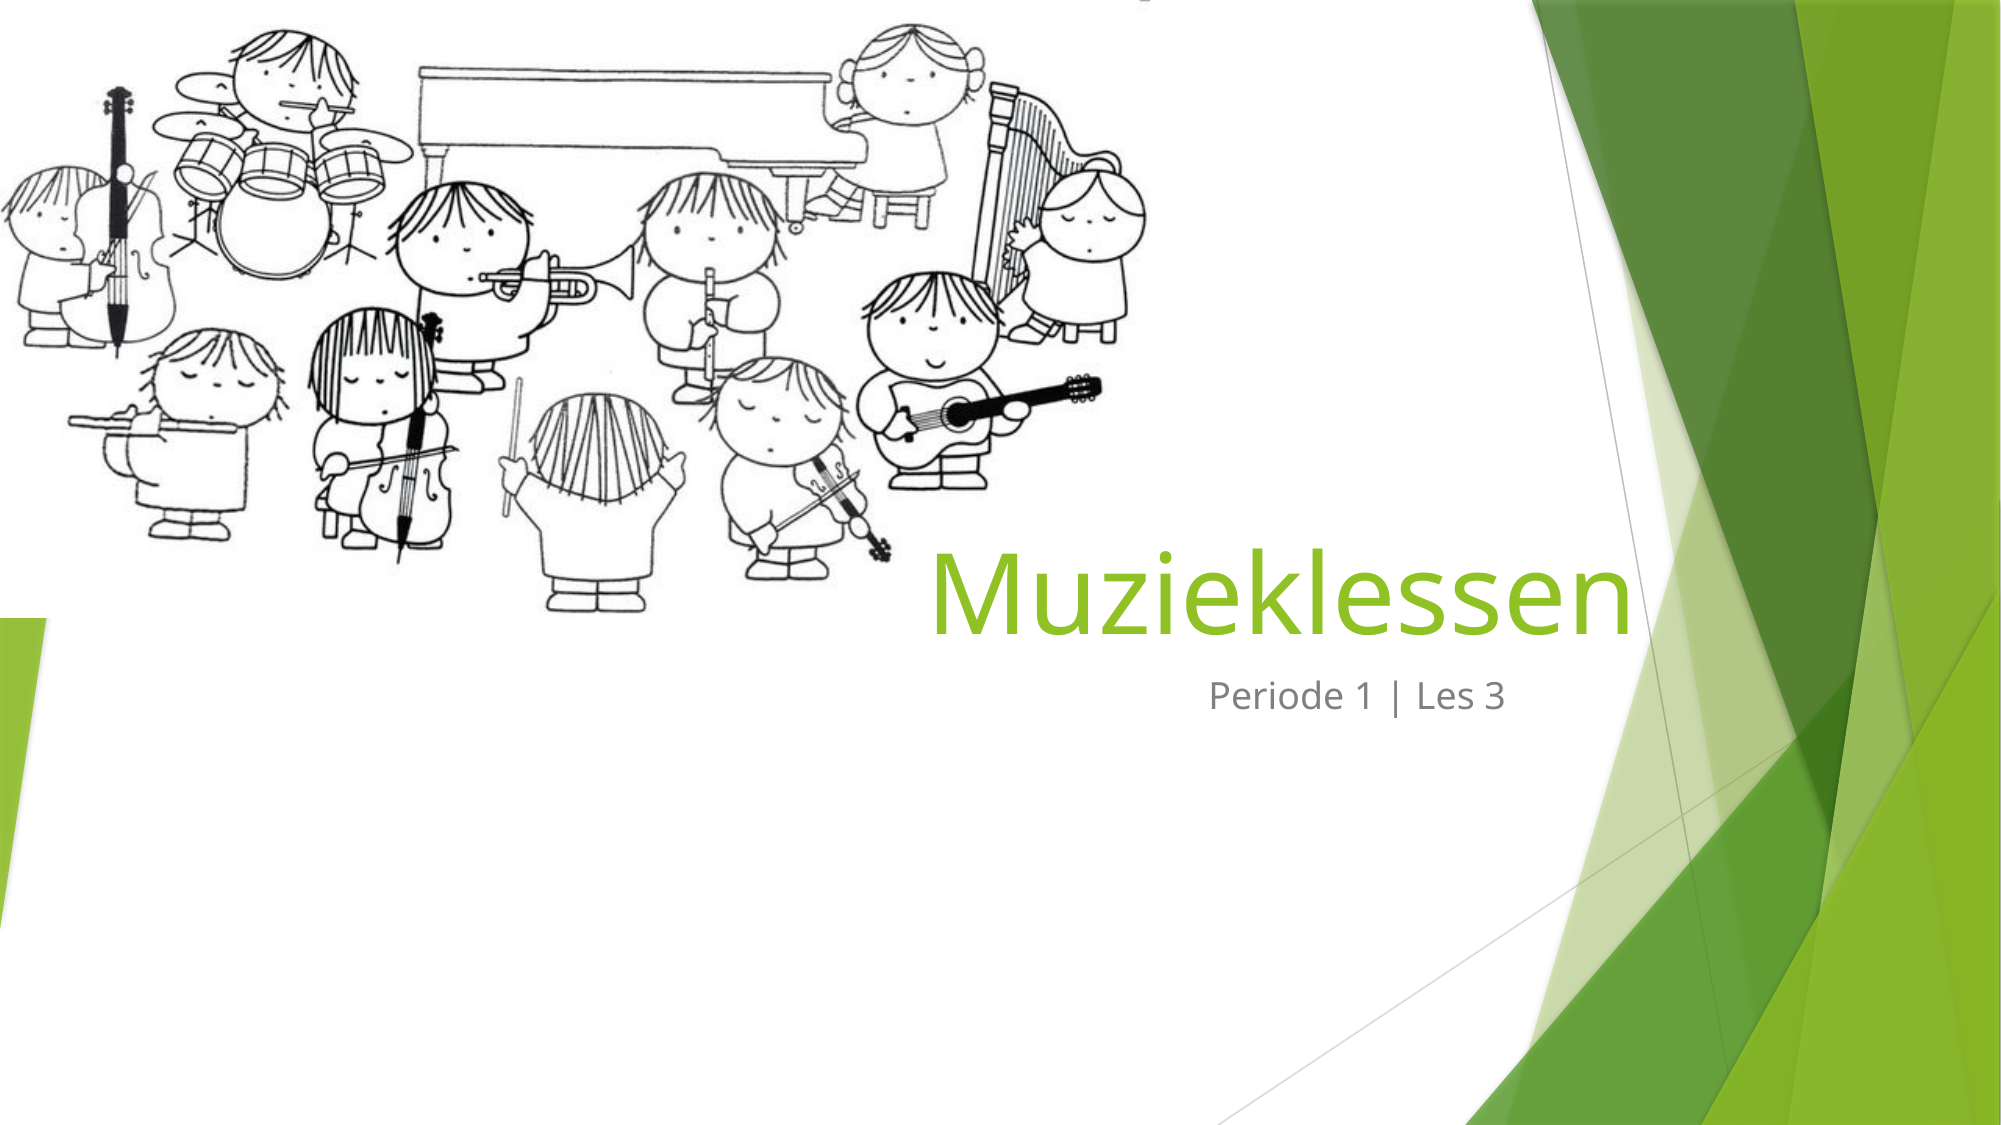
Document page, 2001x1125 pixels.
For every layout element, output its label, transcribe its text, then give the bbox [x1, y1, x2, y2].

picture [0, 0, 1151, 618]
title Muzieklessen [377, 394, 1653, 665]
subtitle Periode 1 | Les 3 [247, 664, 1522, 845]
